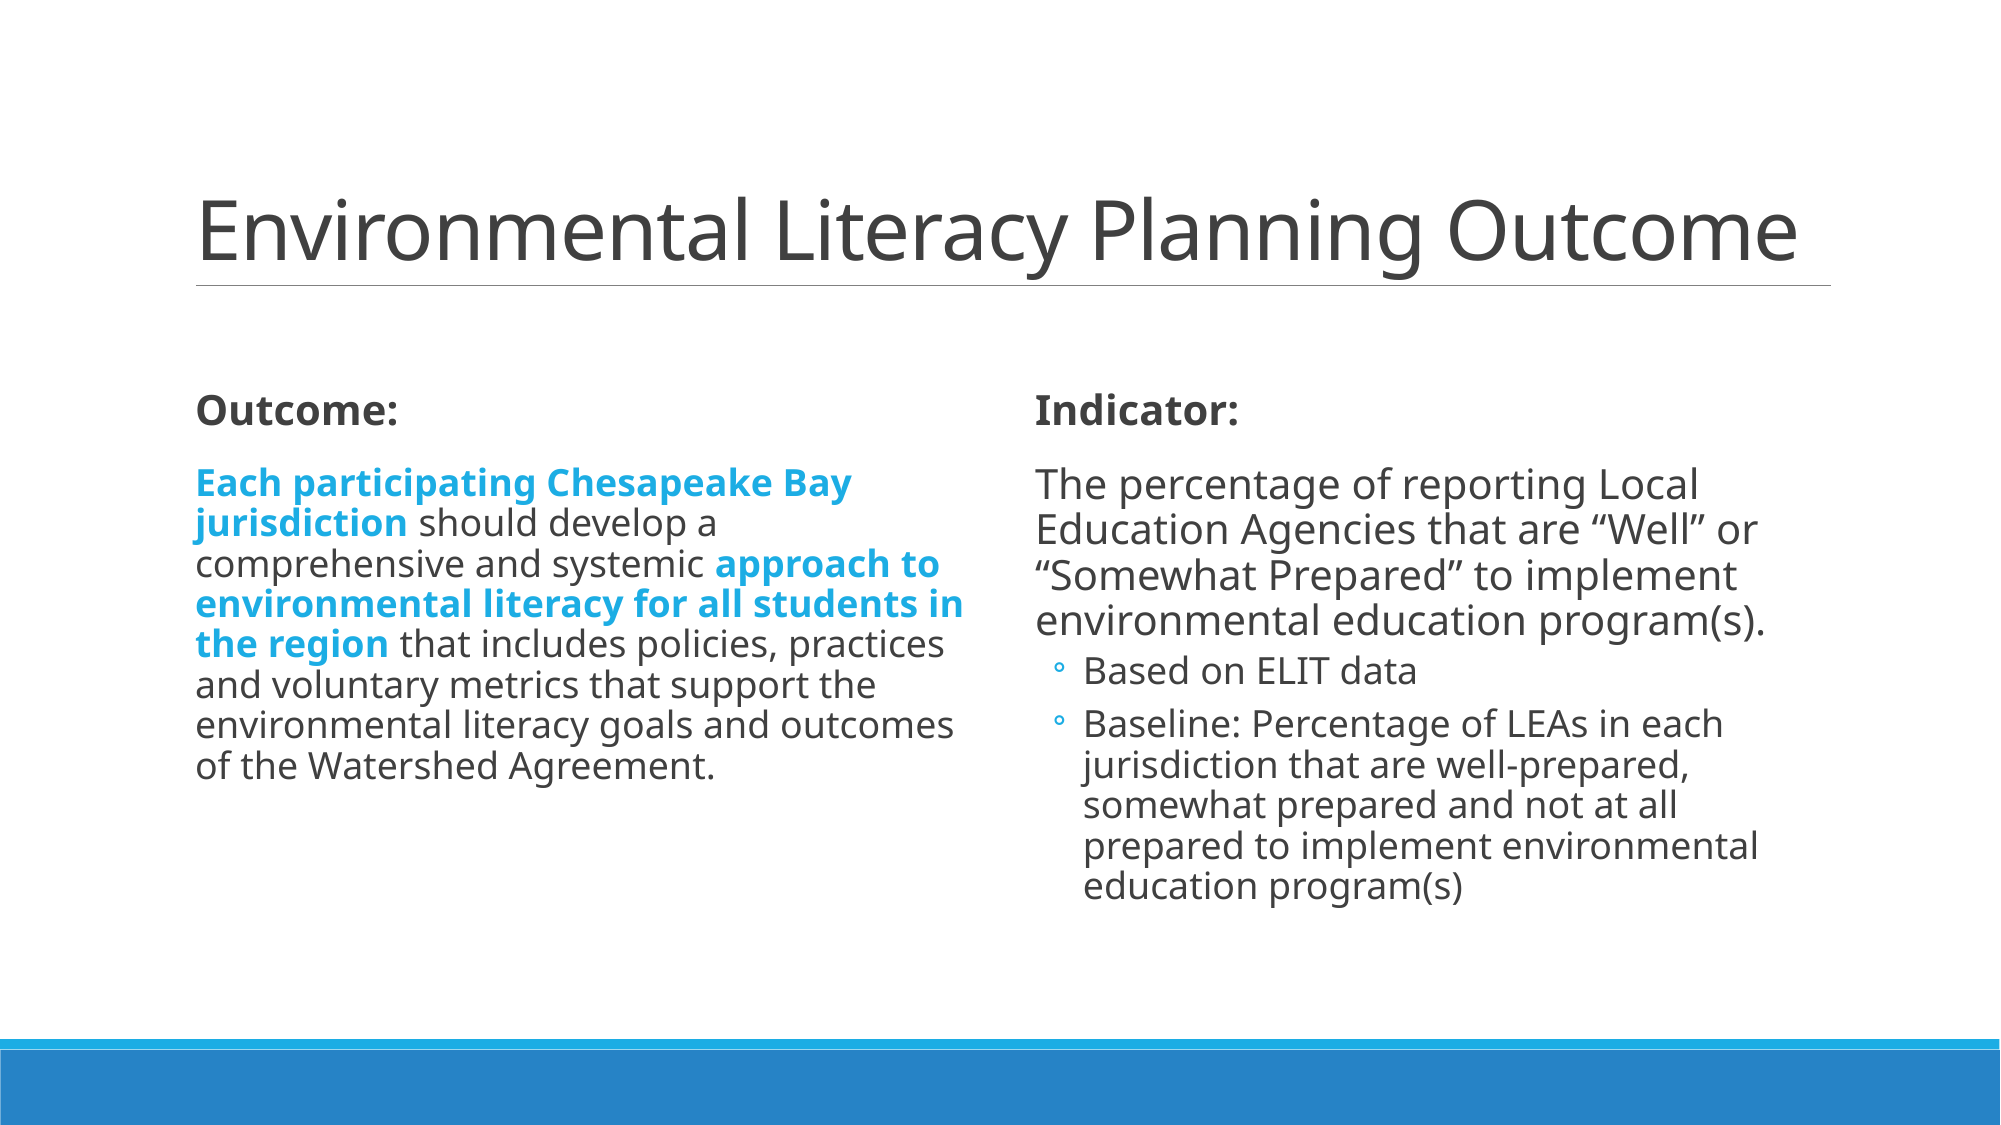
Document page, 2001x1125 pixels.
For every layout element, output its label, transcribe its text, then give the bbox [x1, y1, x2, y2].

list Outcome: Each participating Chesapeake Bay jurisdiction should develop a comprehensive and systemic approach to environmental literacy for all students in the region that includes policies, practices and voluntary metrics that support the environmental literacy goals and outcomes of the Watershed Agreement. [180, 302, 990, 963]
list Indicator: The percentage of reporting Local Education Agencies that are “Well” or “Somewhat Prepared” to implement environmental education program(s). Based on ELIT data Baseline: Percentage of LEAs in each jurisdiction that are well-prepared, somewhat prepared and not at all prepared to implement environmental education program(s) [1020, 302, 1830, 963]
title Environmental Literacy Planning Outcome [180, 47, 1830, 285]
